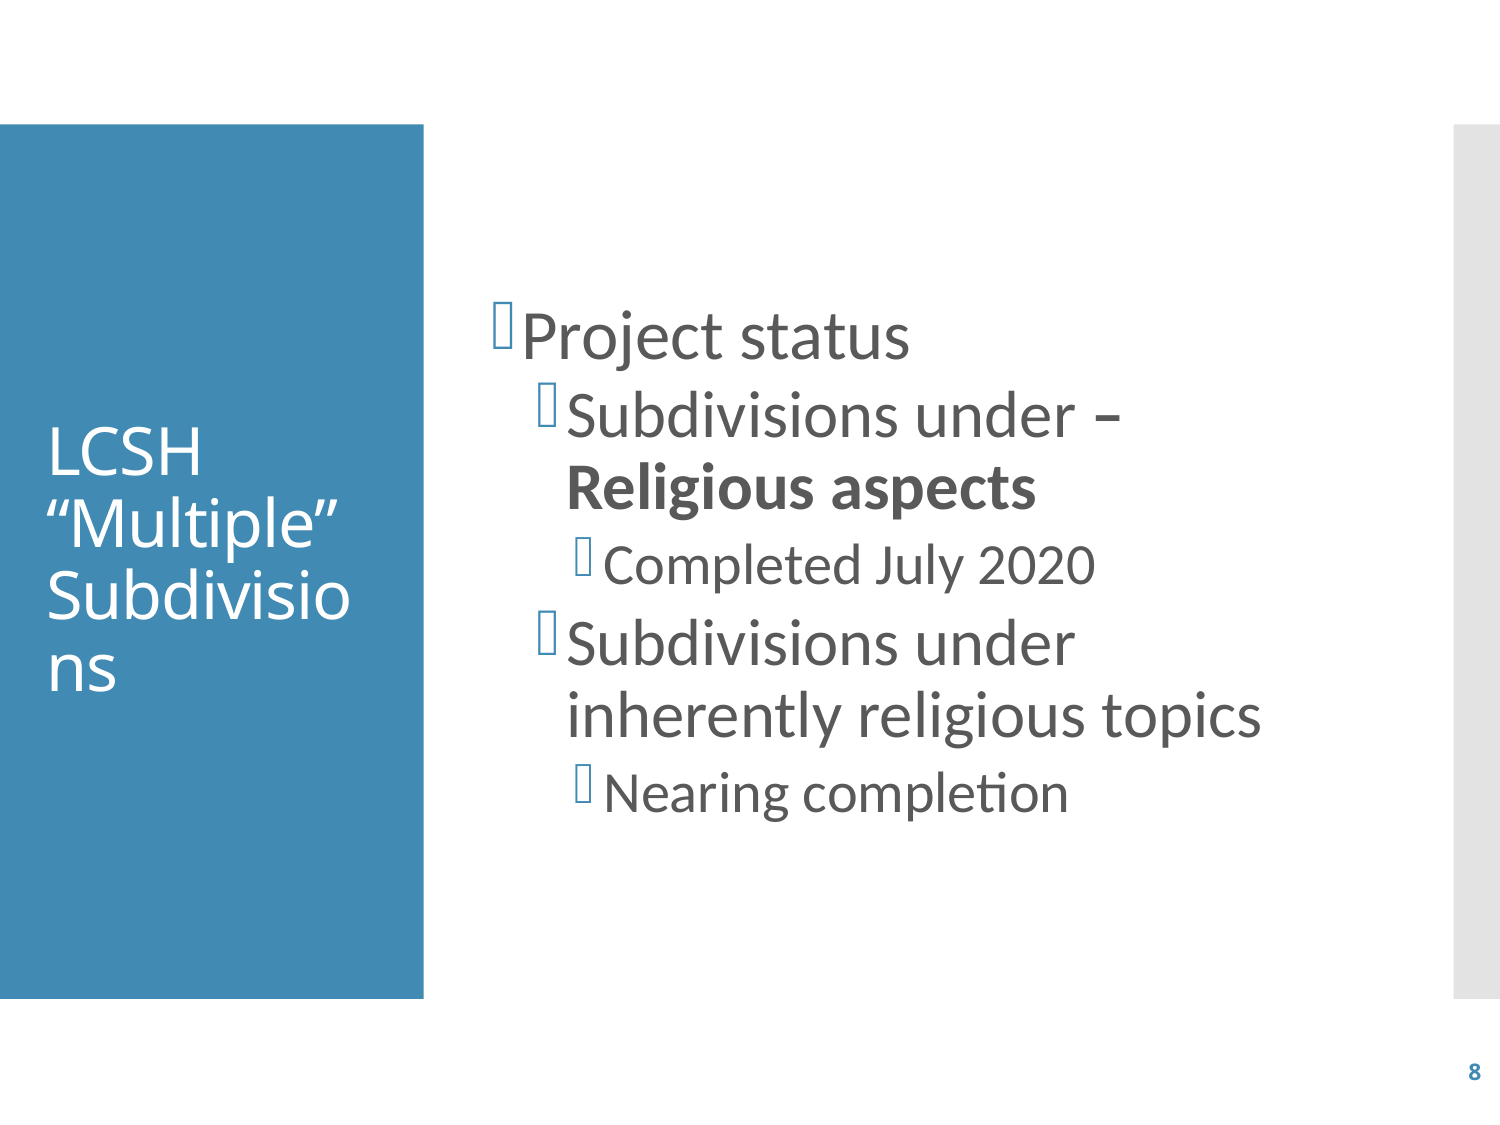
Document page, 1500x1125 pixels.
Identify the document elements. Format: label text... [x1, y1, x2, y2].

title LCSH “Multiple” Subdivisions [31, 184, 394, 940]
slide_number 8 [1308, 1042, 1497, 1103]
list Project status Subdivisions under –Religious aspects Completed July 2020 Subdivisions under inherently religious topics Nearing completion [476, 141, 1376, 982]
